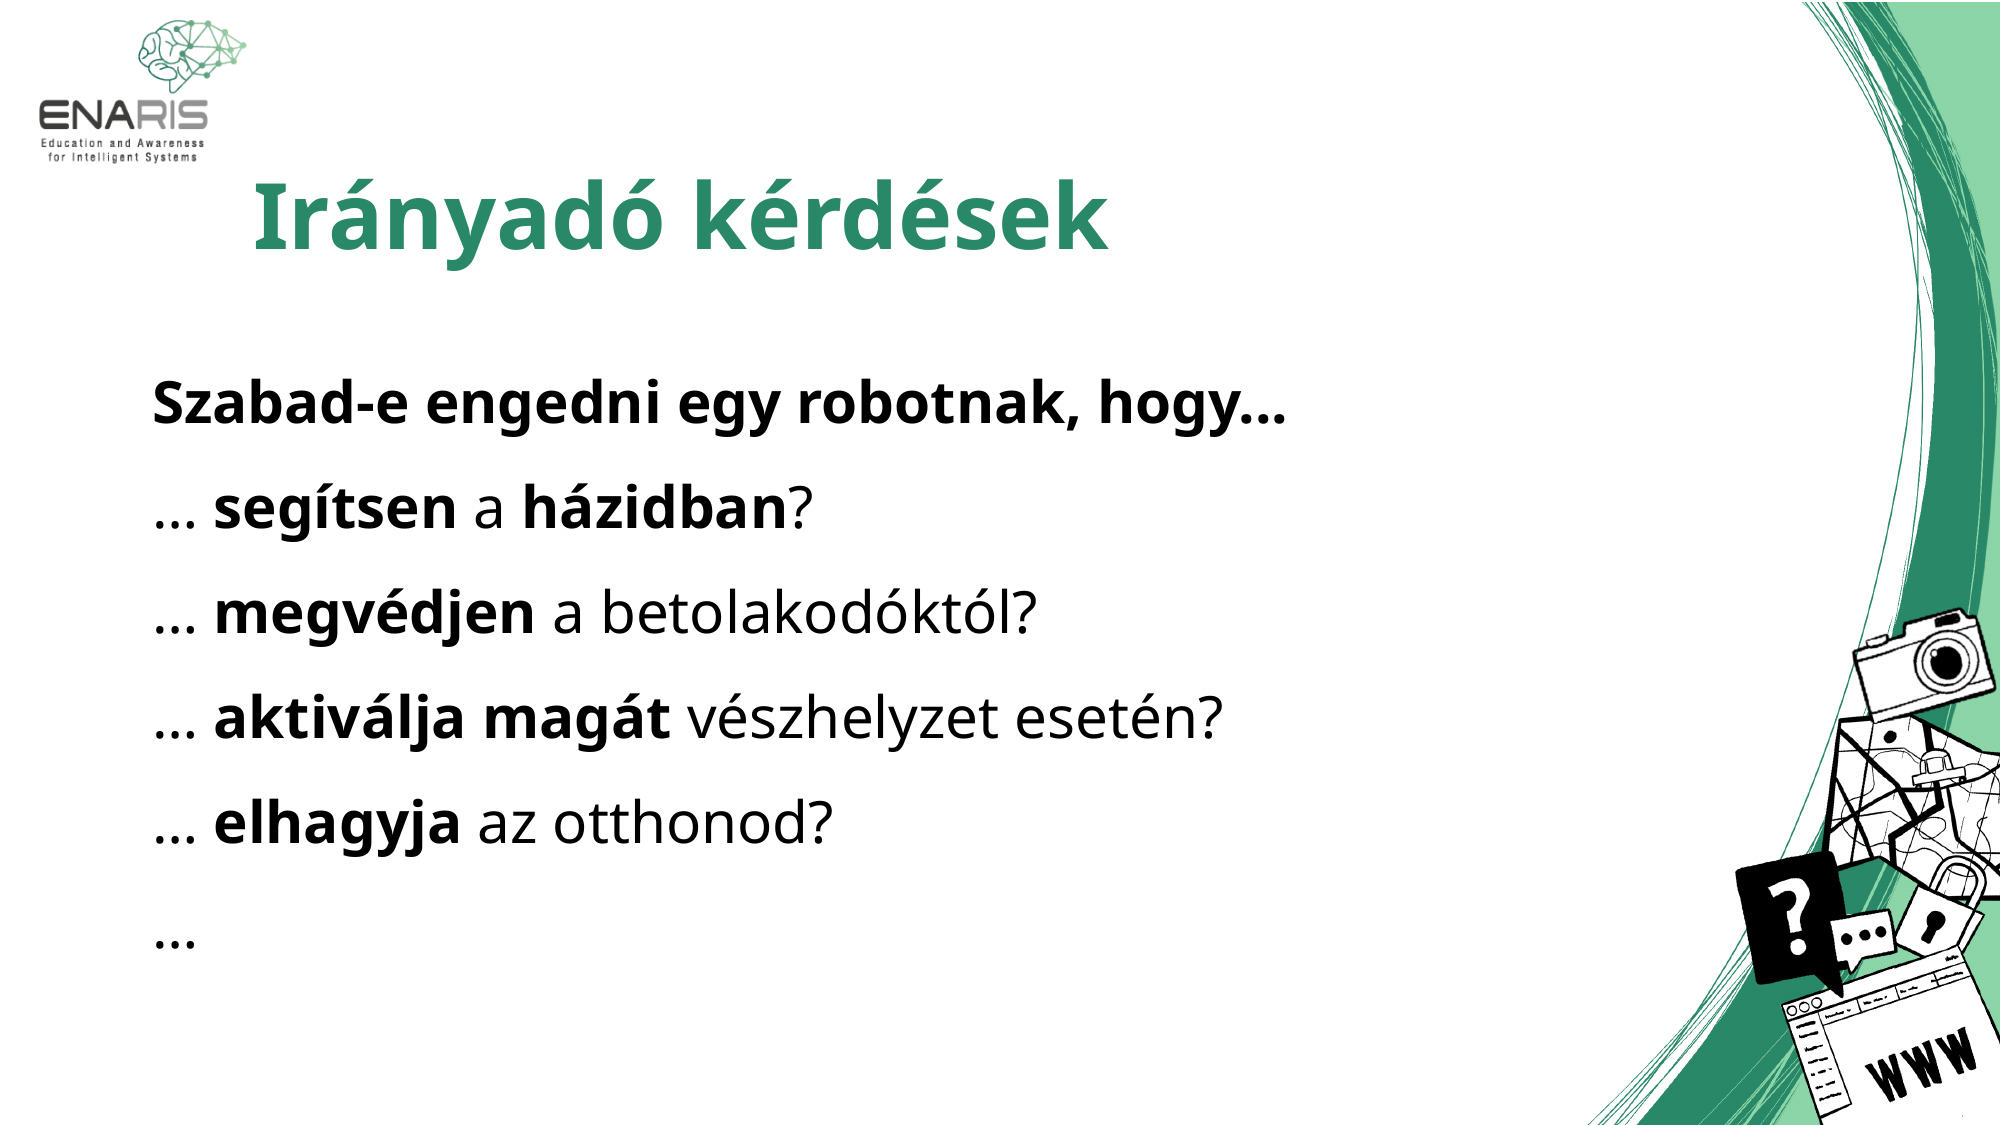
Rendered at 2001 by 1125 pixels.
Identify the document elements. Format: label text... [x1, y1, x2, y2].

picture [38, 20, 247, 164]
text_box Szabad-e engedni egy robotnak, hogy... … segítsen a házidban? … megvédjen a betolakodóktól? … aktiválja magát vészhelyzet esetén? … elhagyja az otthonod? … [137, 323, 409, 1125]
text_box Irányadó kérdések [238, 111, 409, 323]
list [409, 2, 2000, 1125]
